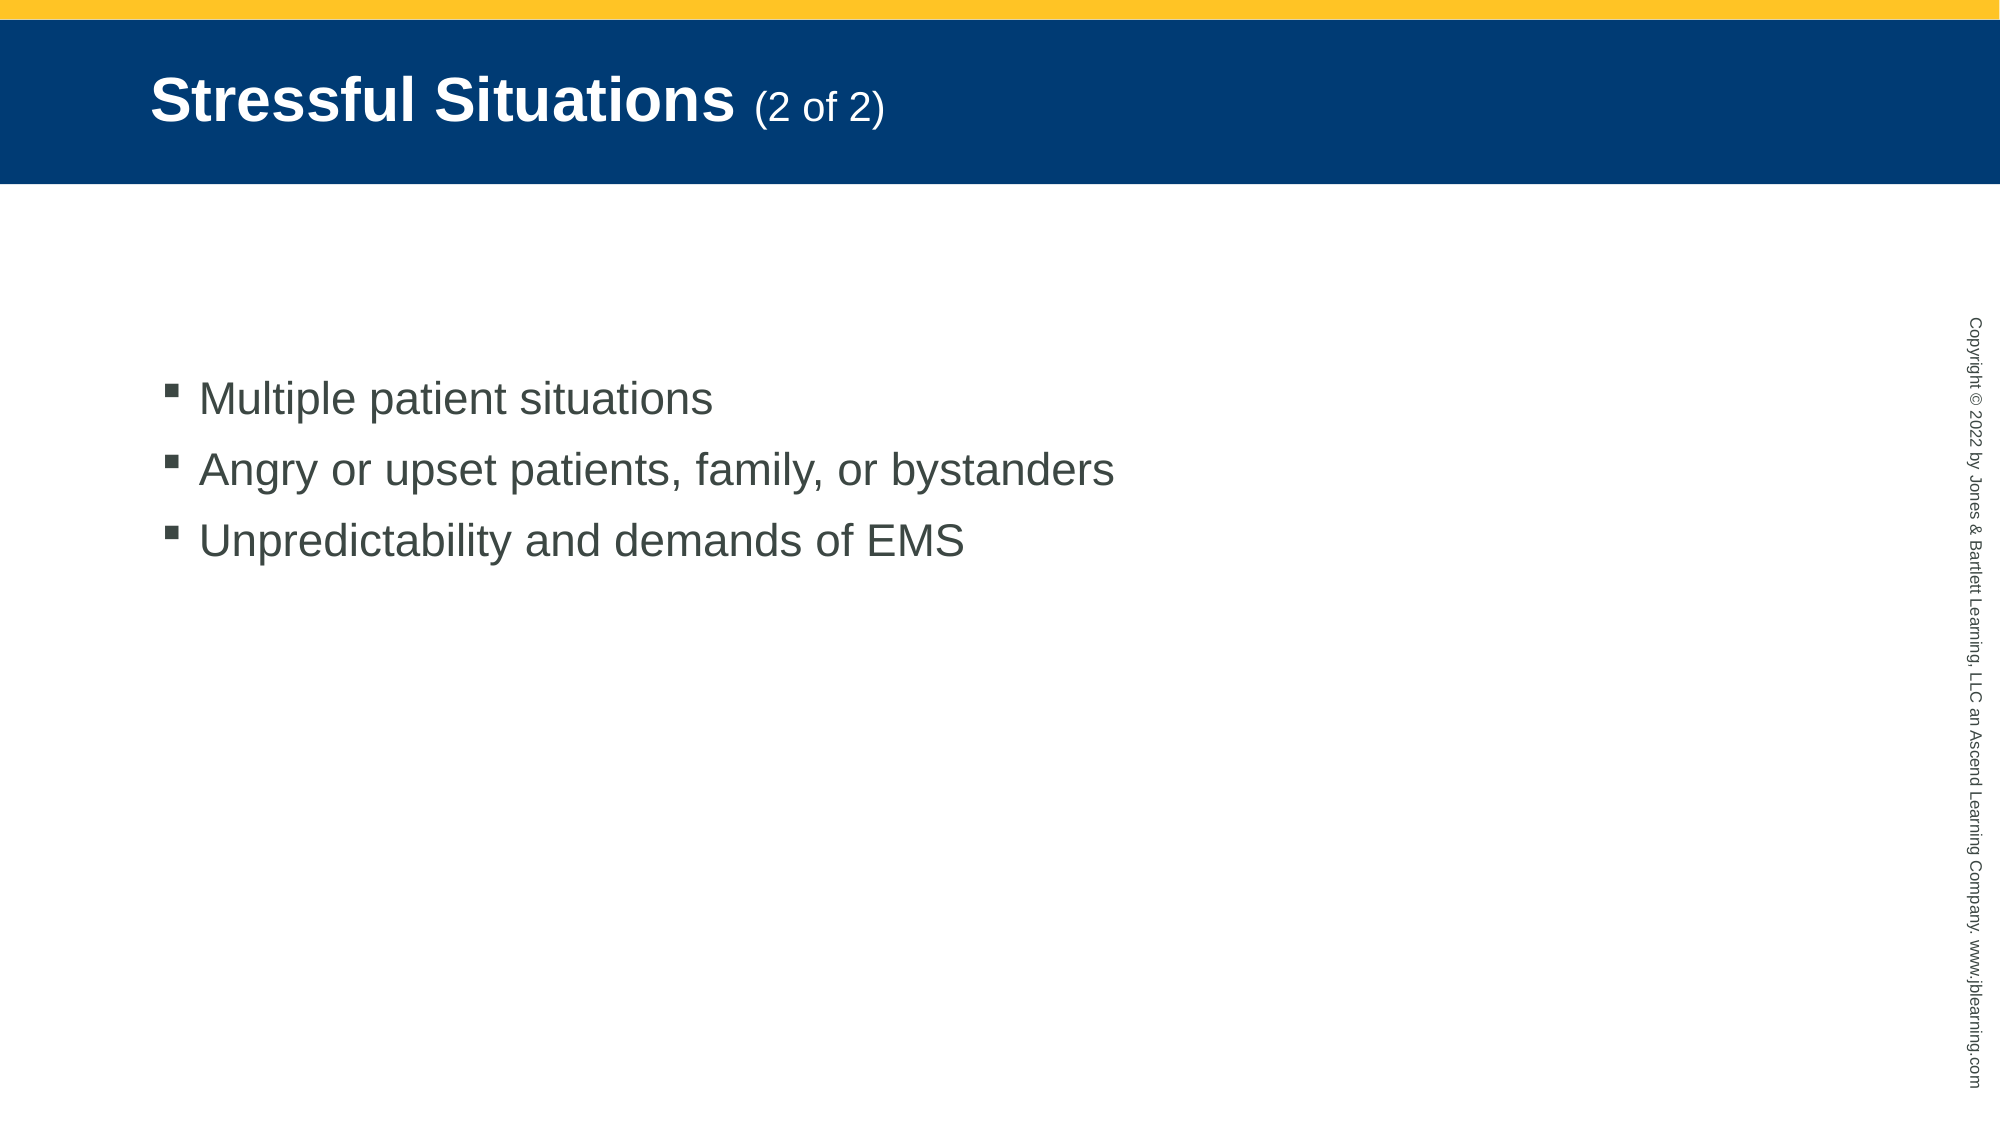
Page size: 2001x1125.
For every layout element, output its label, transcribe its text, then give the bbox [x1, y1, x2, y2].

list Multiple patient situations Angry or upset patients, family, or bystanders Unpredictability and demands of EMS [146, 361, 1859, 1016]
title Stressful Situations (2 of 2) [0, 19, 2000, 185]
